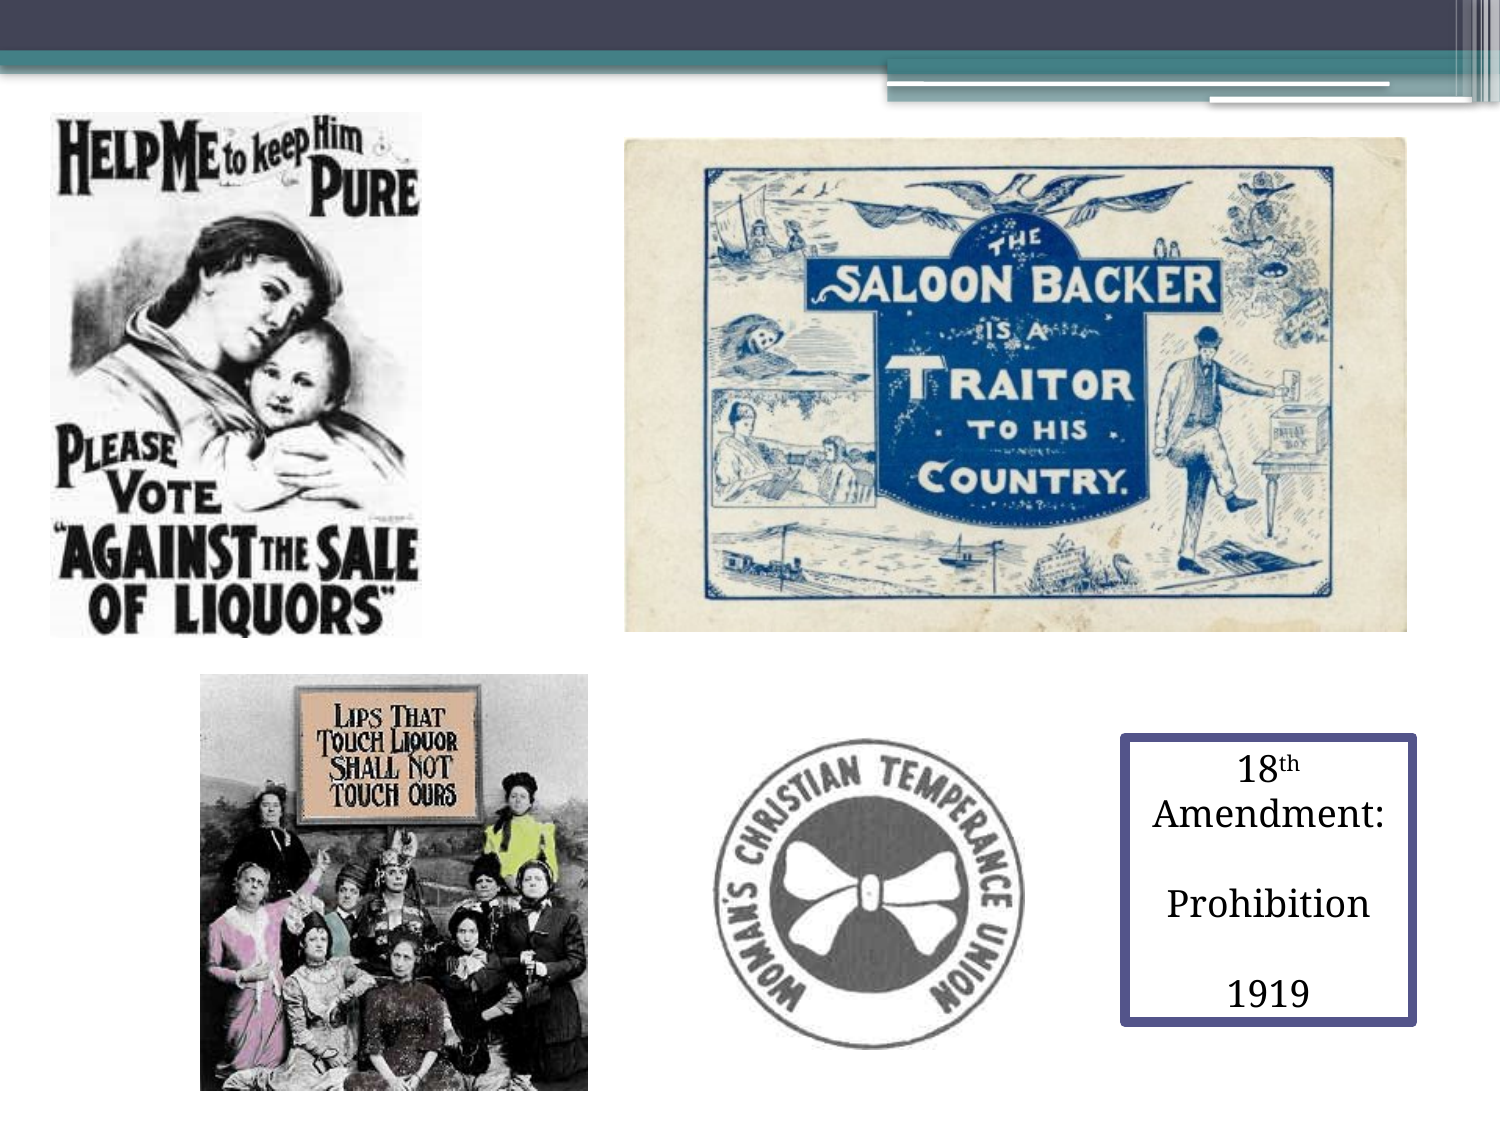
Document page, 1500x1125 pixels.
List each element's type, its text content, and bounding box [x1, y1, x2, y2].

picture [624, 137, 1407, 632]
text_box 18th Amendment: Prohibition 1919 [1123, 736, 1414, 1024]
picture [712, 737, 1026, 1051]
picture [199, 674, 588, 1091]
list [49, 112, 422, 638]
